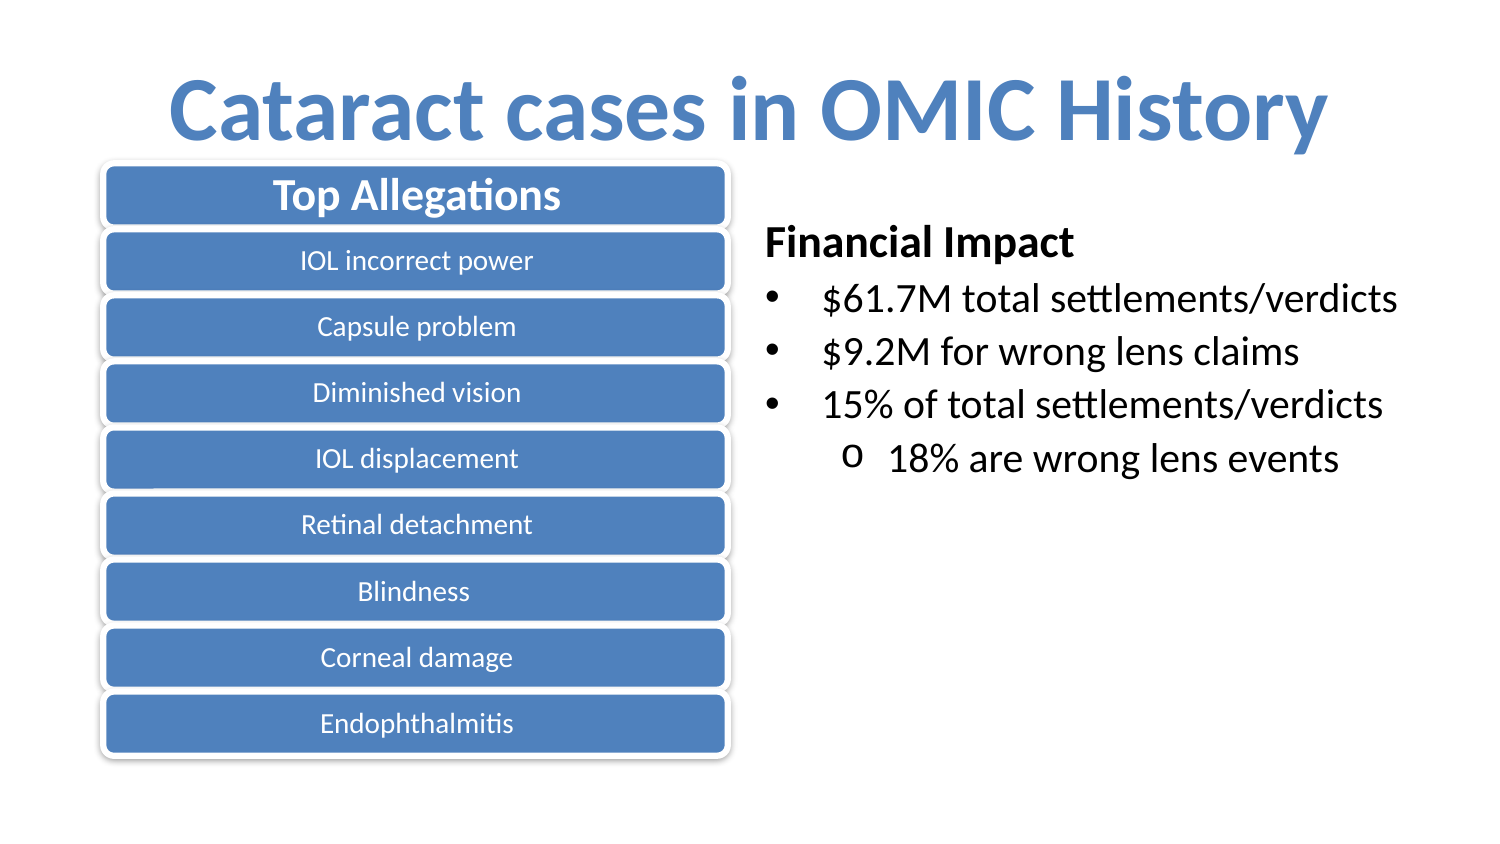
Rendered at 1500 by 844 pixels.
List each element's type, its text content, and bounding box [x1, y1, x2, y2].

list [102, 162, 729, 757]
title Cataract cases in OMIC History [75, 33, 1425, 175]
list Financial Impact $61.7M total settlements/verdicts $9.2M for wrong lens claims 15% of total settlements/verdicts 18% are wrong lens events [750, 210, 1467, 768]
